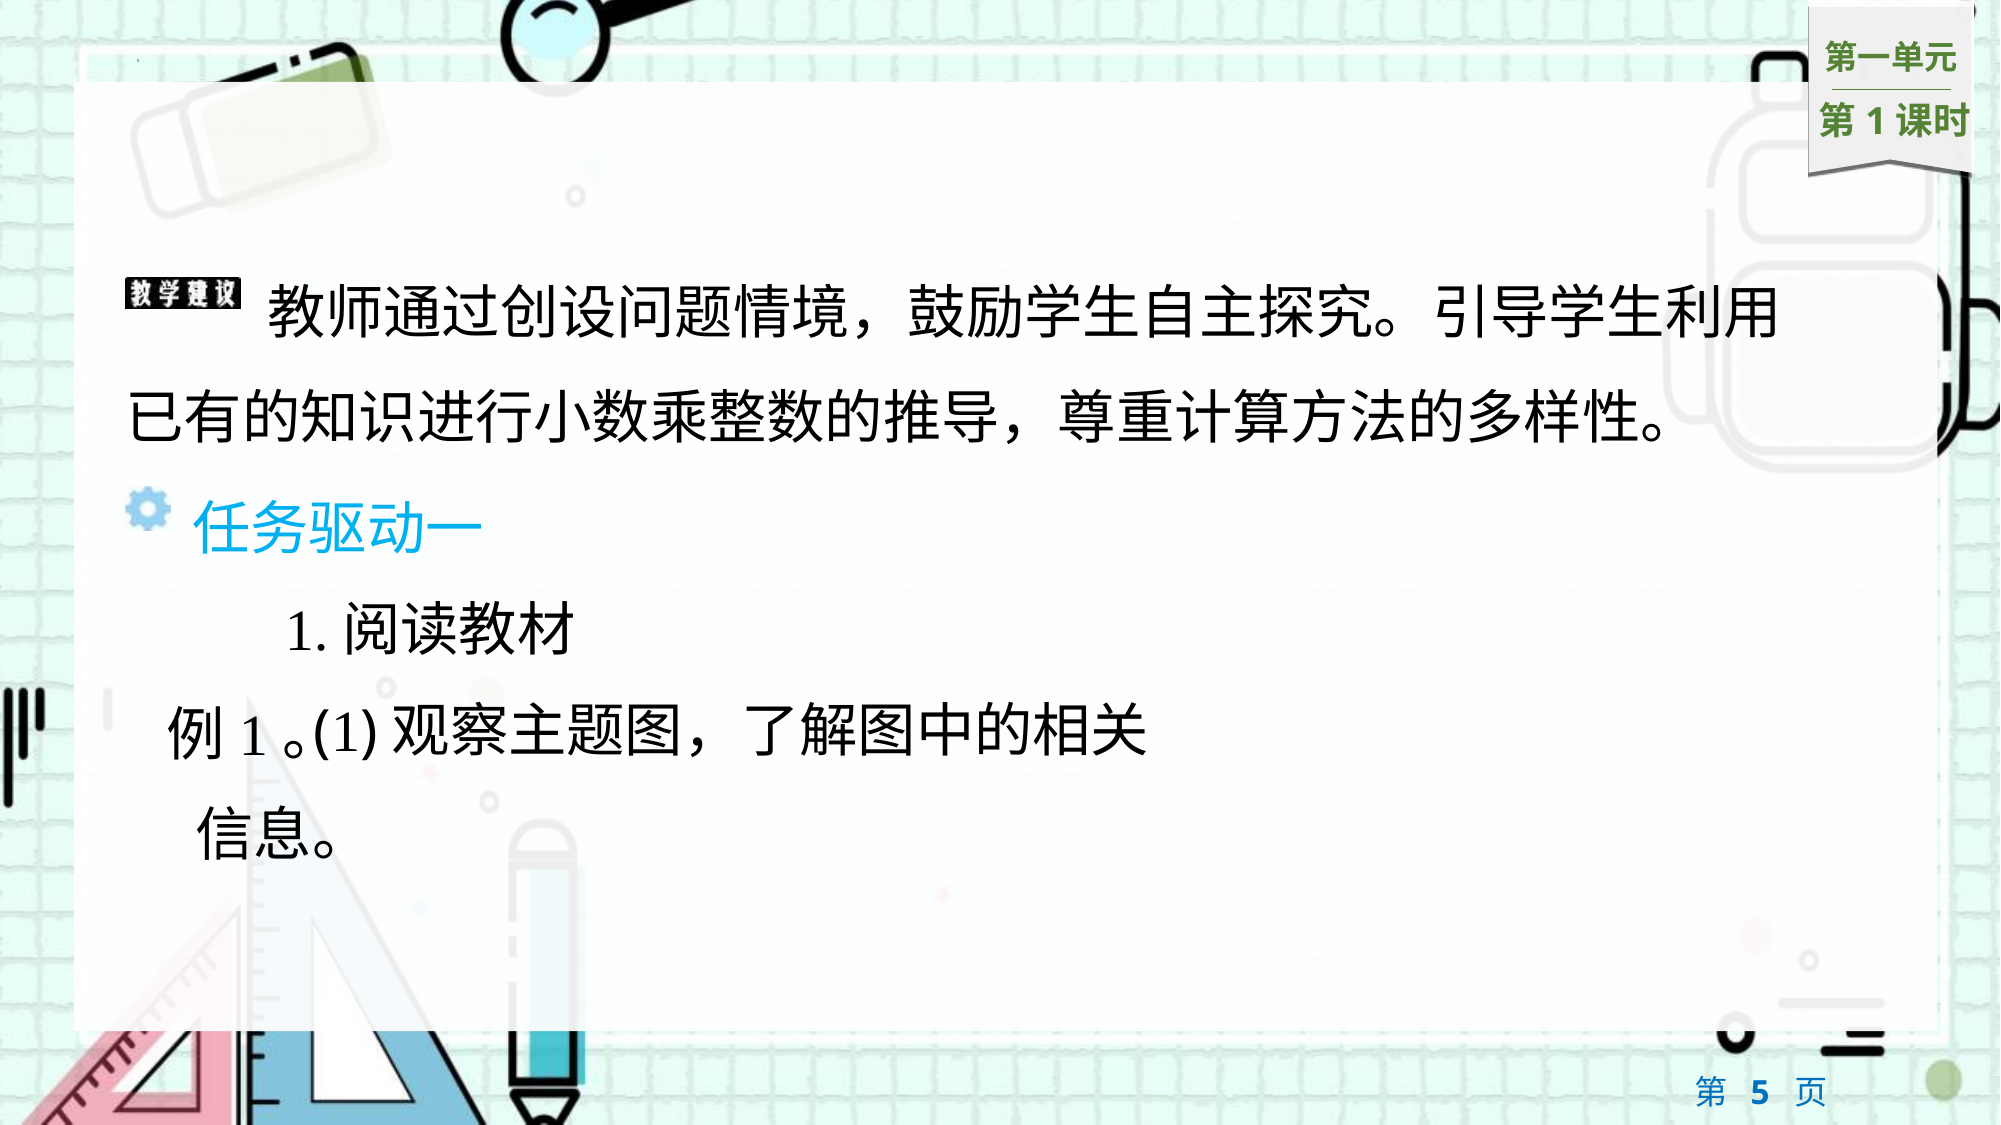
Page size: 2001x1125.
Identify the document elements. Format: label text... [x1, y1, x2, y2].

text_box 1.阅读教材例1。 [166, 556, 632, 662]
picture [1938, 168, 1971, 176]
picture [125, 486, 171, 531]
text_box (1)观察主题图，了解图中的相关信息。 [195, 657, 1206, 763]
text_box 任务驱动一 [121, 455, 484, 561]
text_box 教师通过创设问题情境，鼓励学生自主探究。引导学生利用已有的知识进行小数乘整数的推导，尊重计算方法的多样性。 [125, 240, 1831, 451]
picture [0, 0, 2000, 1125]
picture [125, 277, 241, 309]
